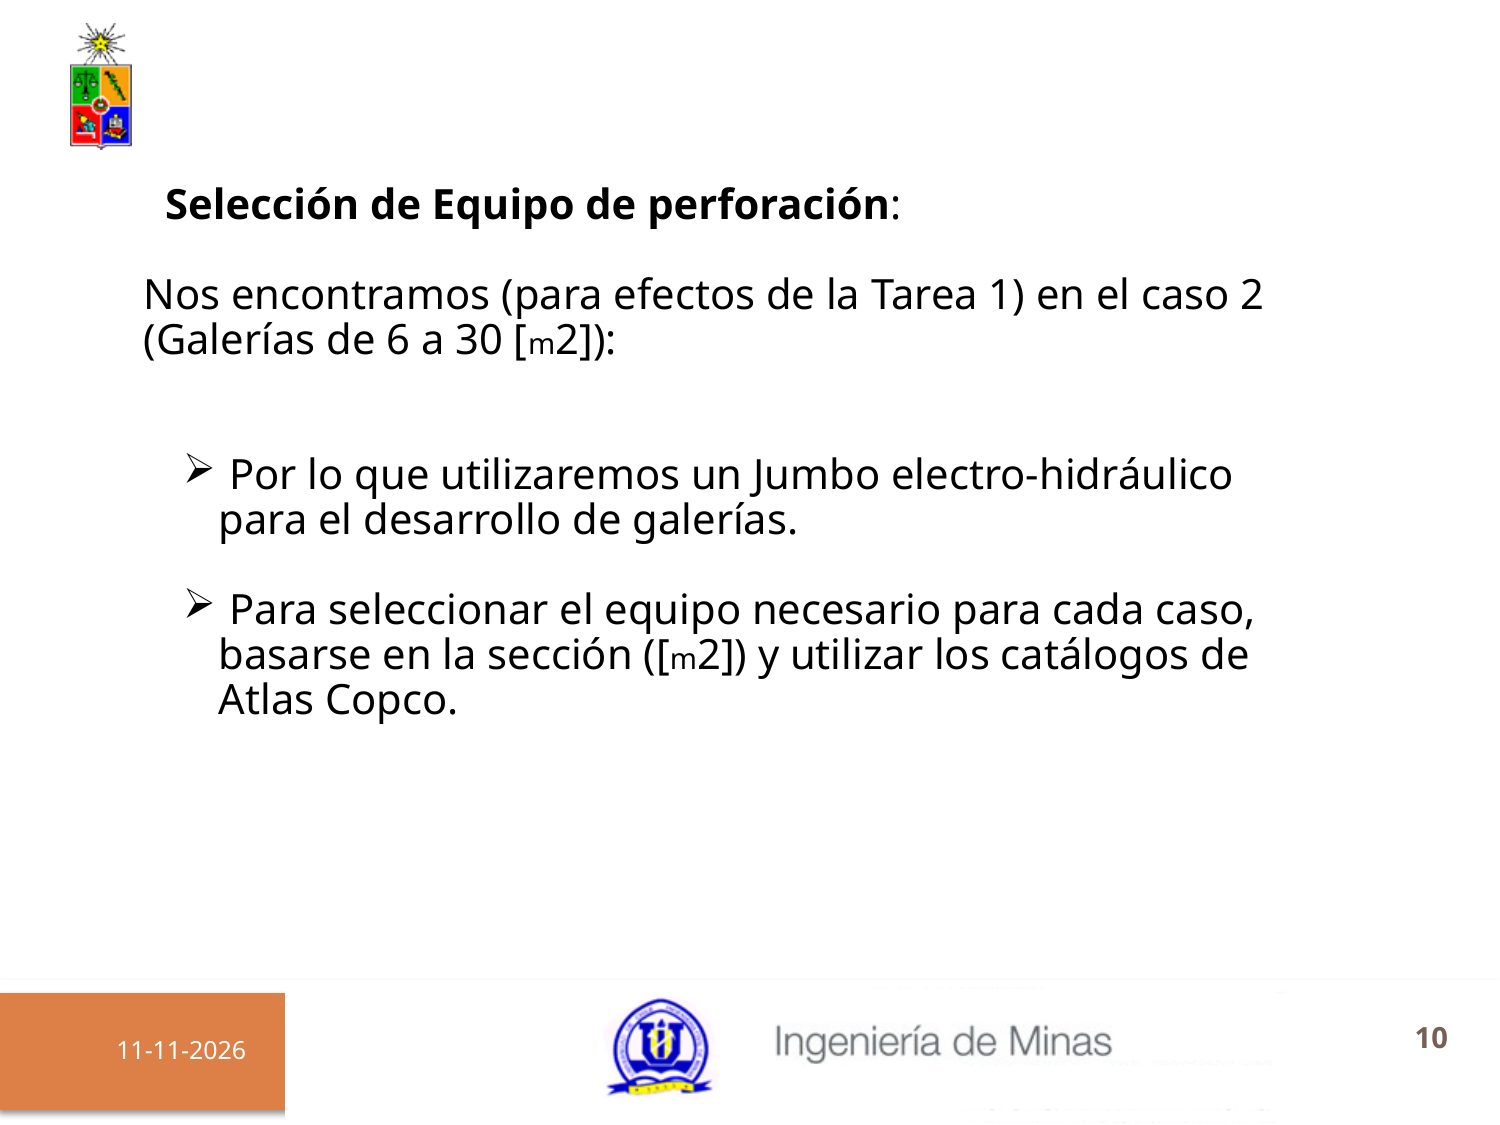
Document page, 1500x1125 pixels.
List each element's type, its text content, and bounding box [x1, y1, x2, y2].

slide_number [12, 995, 279, 1108]
picture [69, 23, 132, 151]
picture [285, 980, 1500, 1125]
text_box Selección de Equipo de perforación: Nos encontramos (para efectos de la Tarea 1) en el caso 2 (Galerías de 6 a 30 [m2]): Por lo que utilizaremos un Jumbo electro-hidráulico para el desarrollo de galerías. Para seleccionar el equipo necesario para cada caso, basarse en la sección ([m2]) y utilizar los catálogos de Atlas Copco. [128, 175, 1348, 776]
